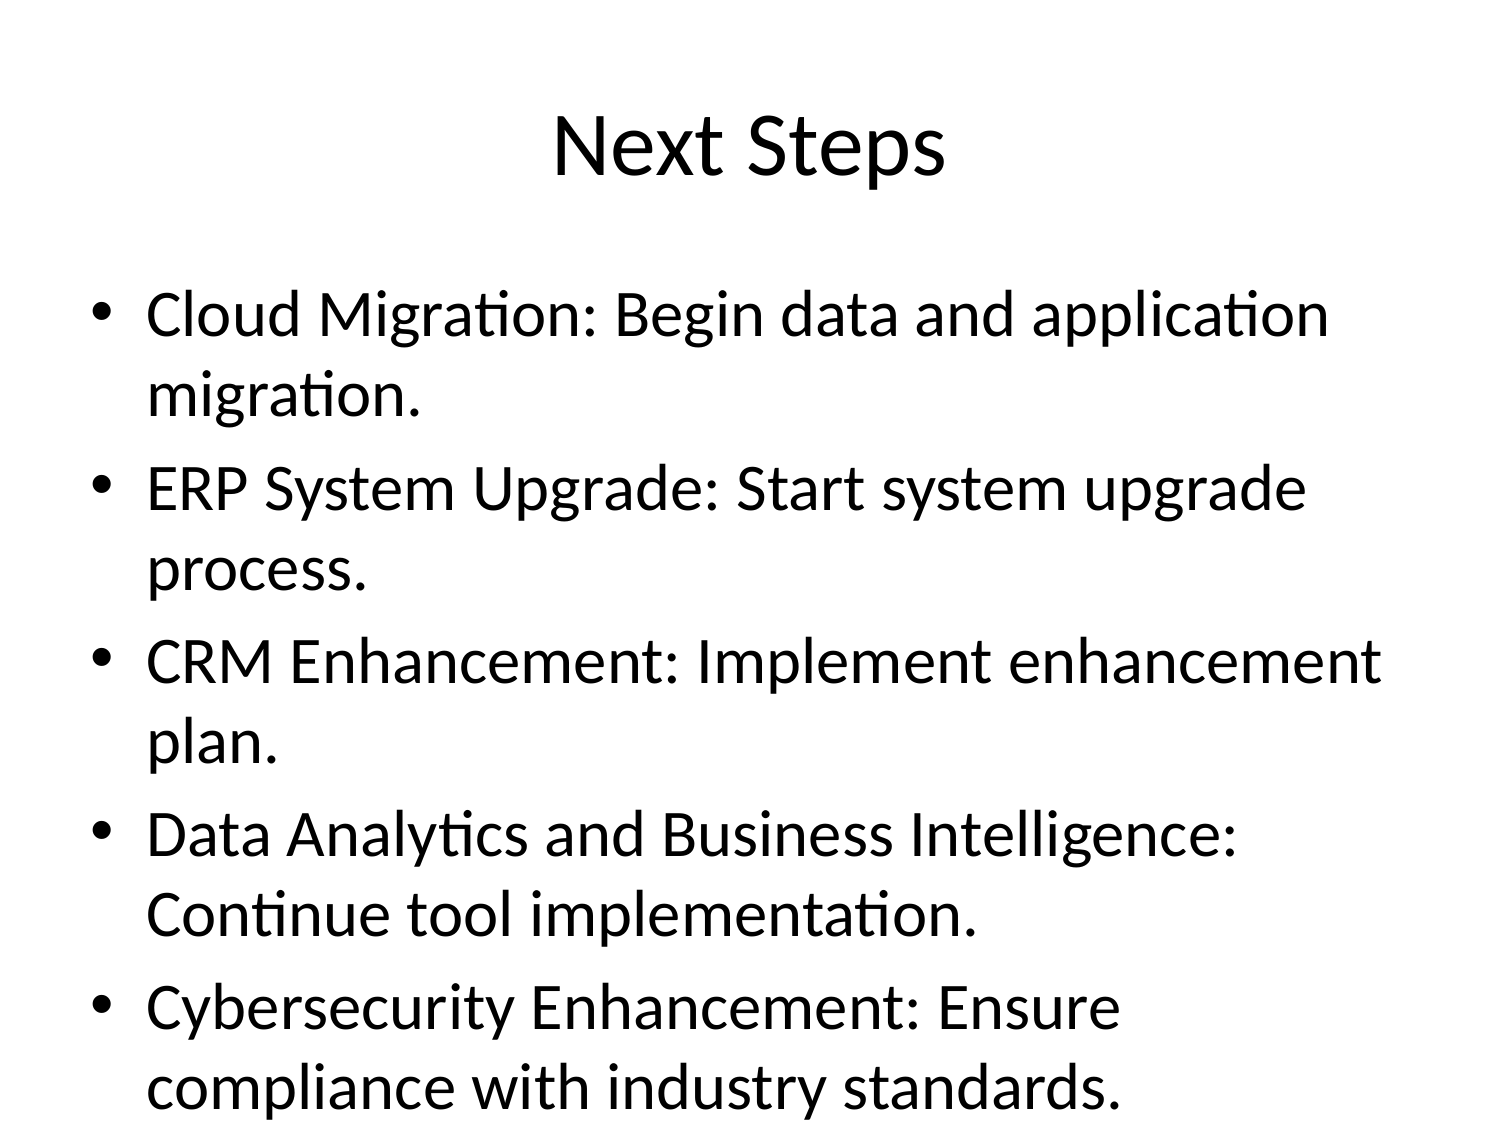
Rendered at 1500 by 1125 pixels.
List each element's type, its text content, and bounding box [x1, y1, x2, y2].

list Cloud Migration: Begin data and application migration. ERP System Upgrade: Start system upgrade process. CRM Enhancement: Implement enhancement plan. Data Analytics and Business Intelligence: Continue tool implementation. Cybersecurity Enhancement: Ensure compliance with industry standards. Digital Workplace Transformation: Optimize new workplace environment. [75, 262, 1425, 1005]
title Next Steps [75, 45, 1425, 233]
